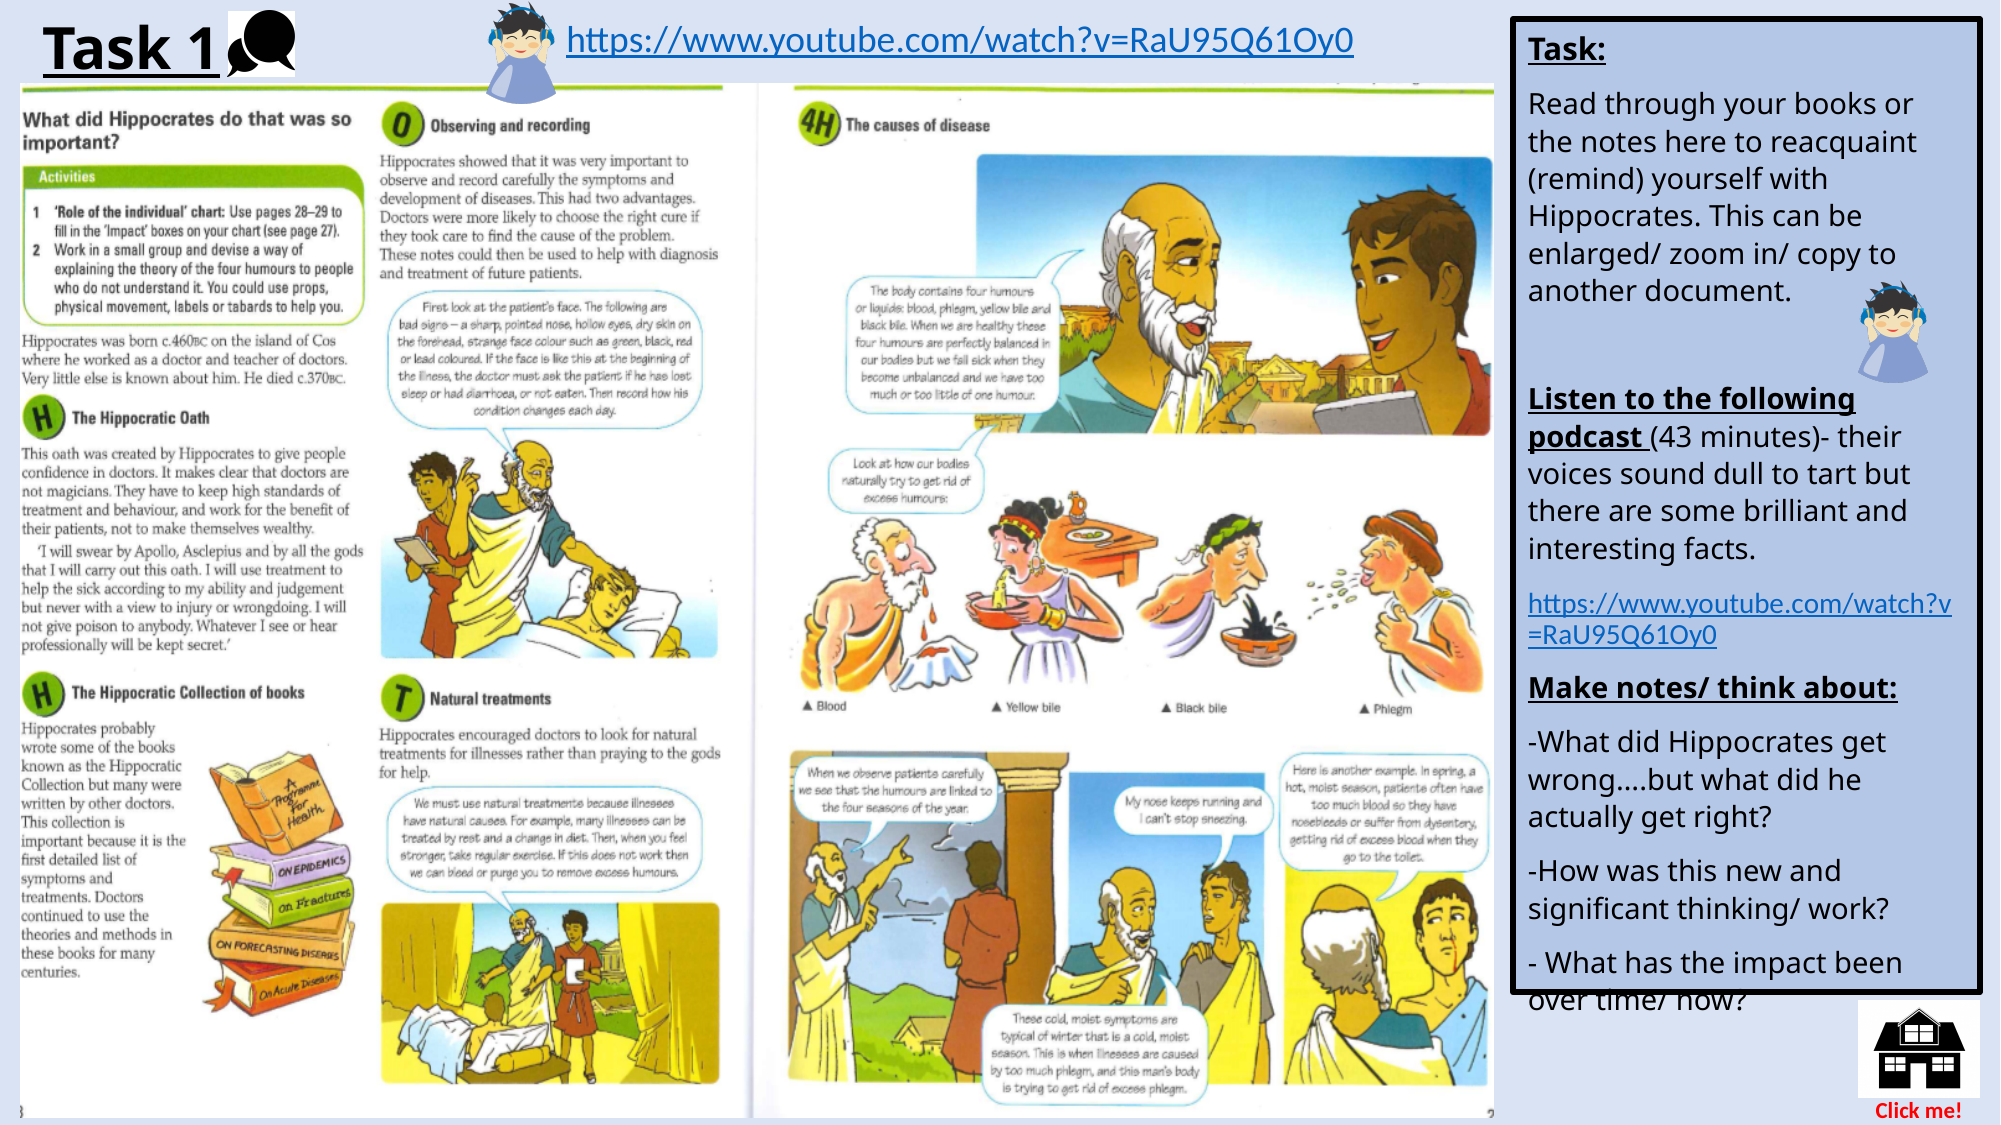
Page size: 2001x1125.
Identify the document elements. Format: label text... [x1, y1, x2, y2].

text_box Task 1 [27, 3, 485, 83]
picture [227, 10, 295, 77]
text_box Click me! [1858, 1098, 1980, 1125]
picture [1858, 1000, 1980, 1098]
picture [20, 0, 1494, 1118]
picture [1858, 280, 1929, 383]
text_box https://www.youtube.com/watch?v=RaU95Q61Oy0 [556, 7, 1369, 68]
text_box Task: Read through your books or the notes here to reacquaint (remind) yourself with Hippocrates. This can be enlarged/ zoom in/ copy to another document. Listen to the following podcast (43 minutes)- their voices sound dull to tart but there are some brilliant and interesting facts. https://www.youtube.com/watch?v=RaU95Q61Oy0 Make notes/ think about: -What did Hippocrates get wrong….but what did he actually get right? -How was this new and significant thinking/ work? - What has the impact been over time/ now? [1513, 19, 1980, 993]
